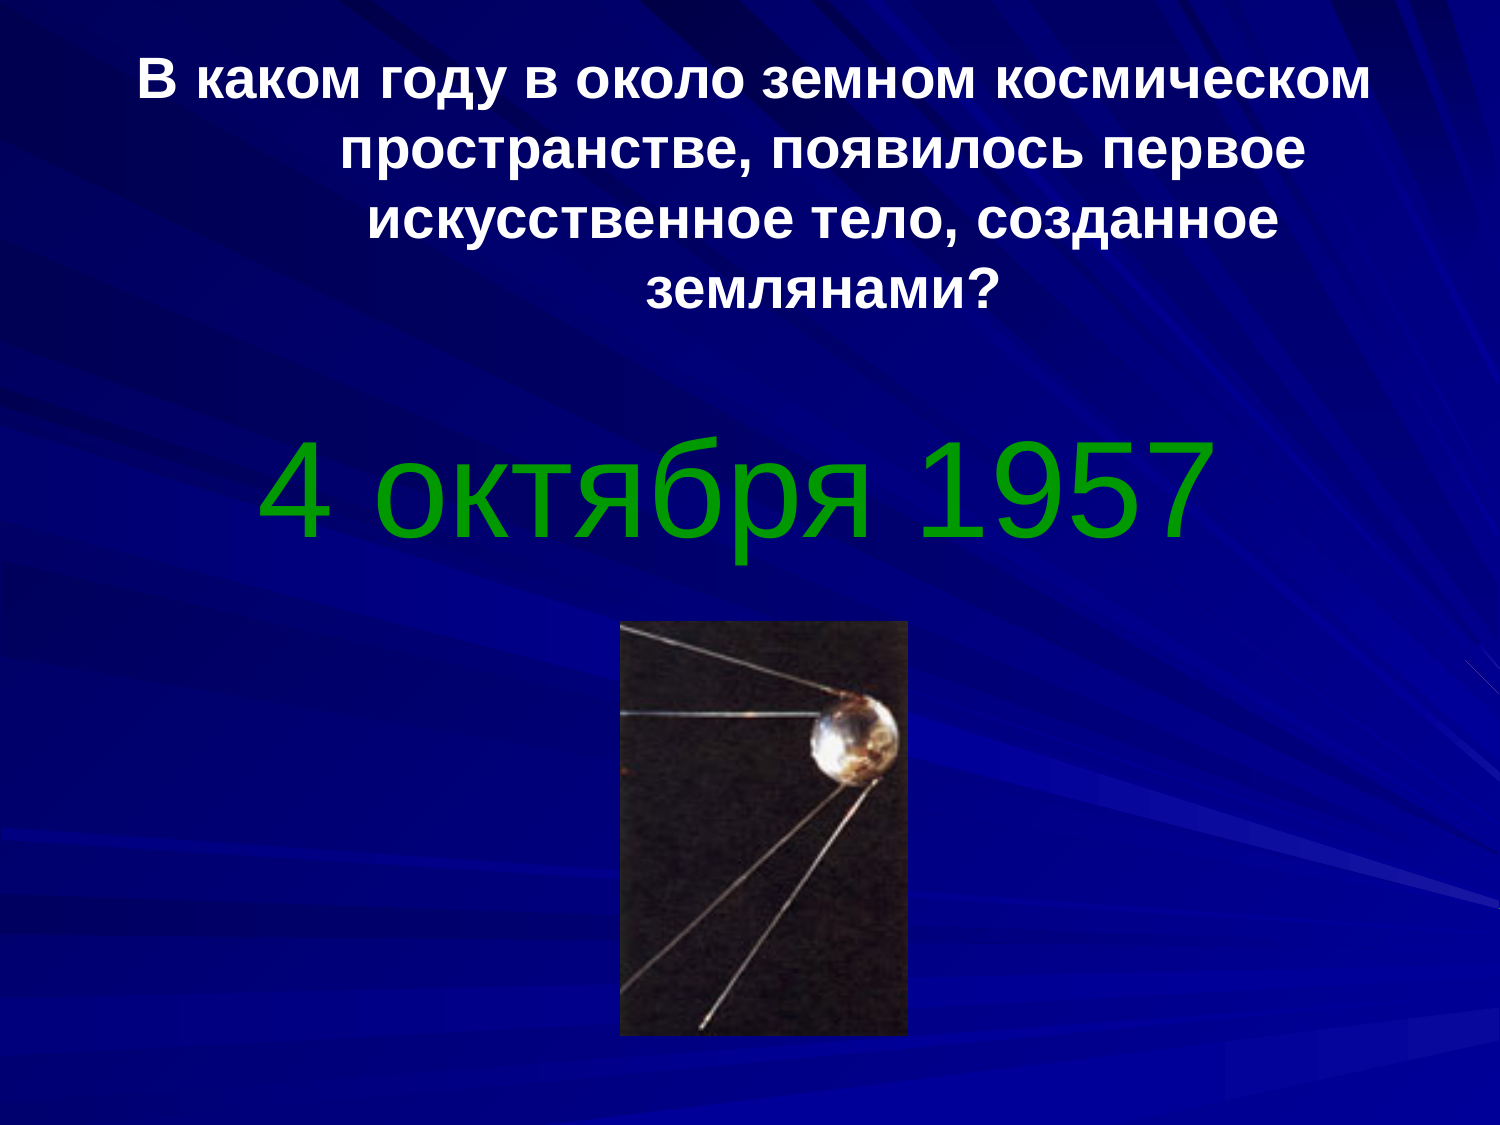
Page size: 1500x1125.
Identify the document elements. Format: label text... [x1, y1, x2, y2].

text_box 4 октября 1957 [41, 373, 1438, 591]
picture [619, 621, 908, 1036]
title В каком году в около земном космическом пространстве, появилось первое искусственное тело, созданное землянами? [74, 45, 1436, 315]
